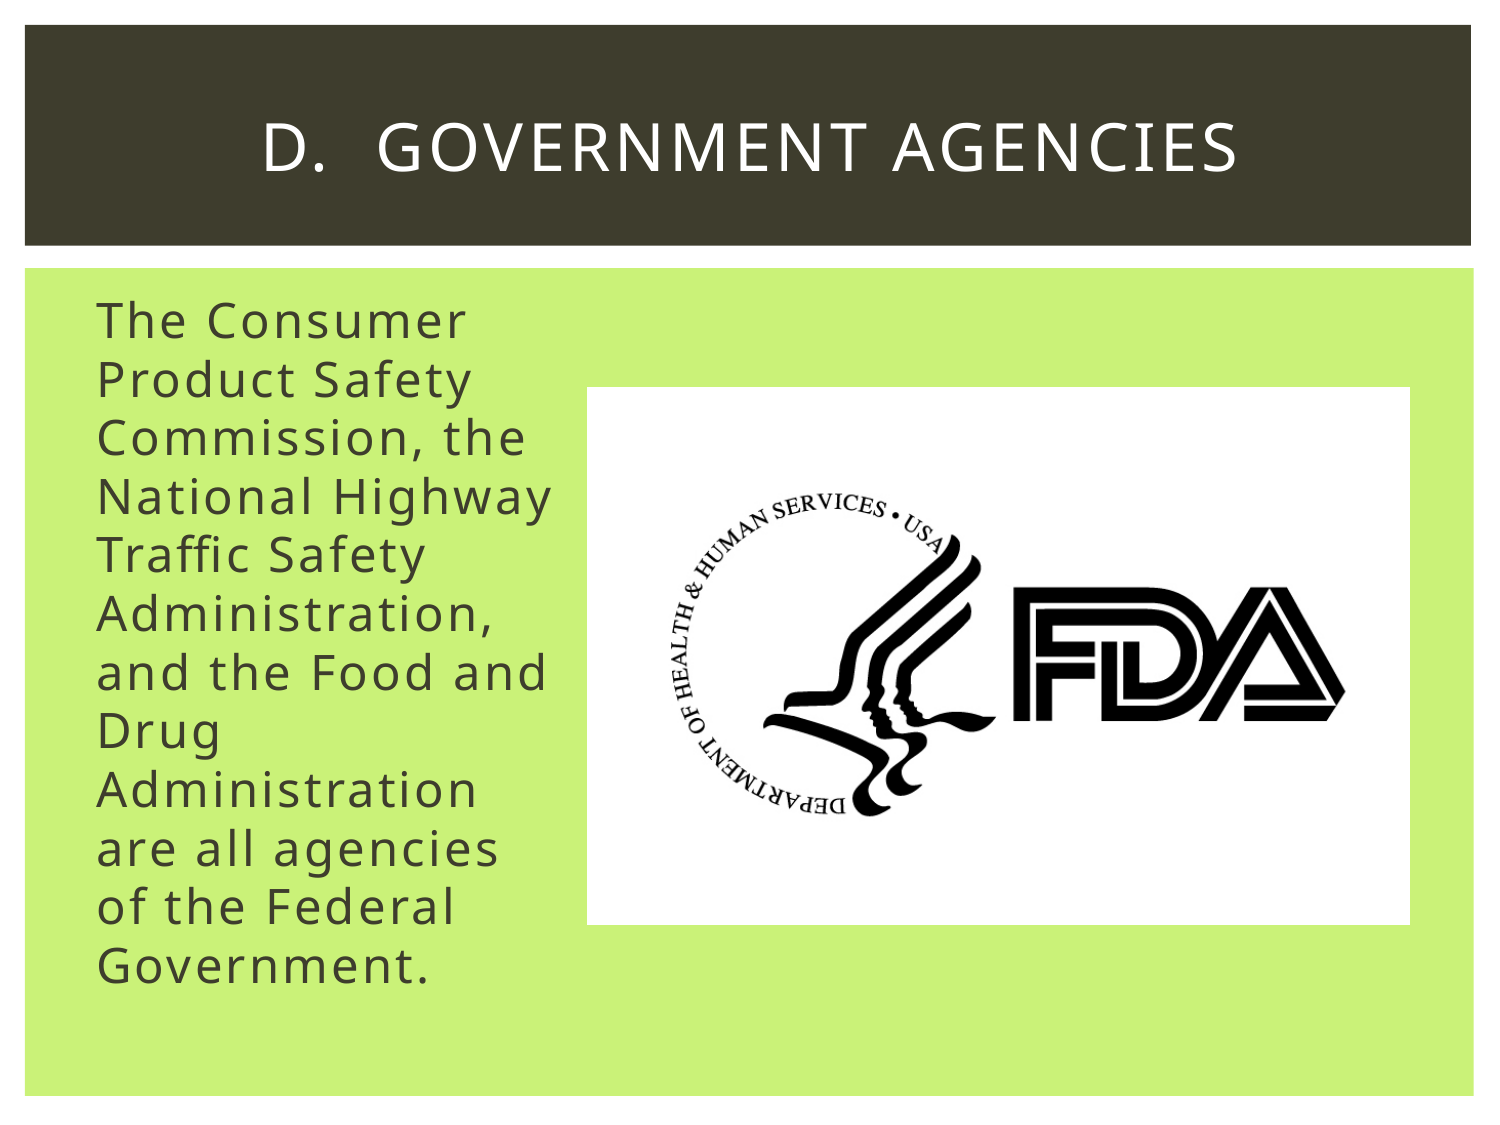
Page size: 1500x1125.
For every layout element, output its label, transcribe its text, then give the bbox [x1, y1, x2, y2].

list The Consumer Product Safety Commission, the National Highway Traffic Safety Administration, and the Food and Drug Administration are all agencies of the Federal Government. [75, 281, 575, 1005]
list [587, 387, 1410, 926]
title D. Government Agencies [62, 58, 1438, 232]
